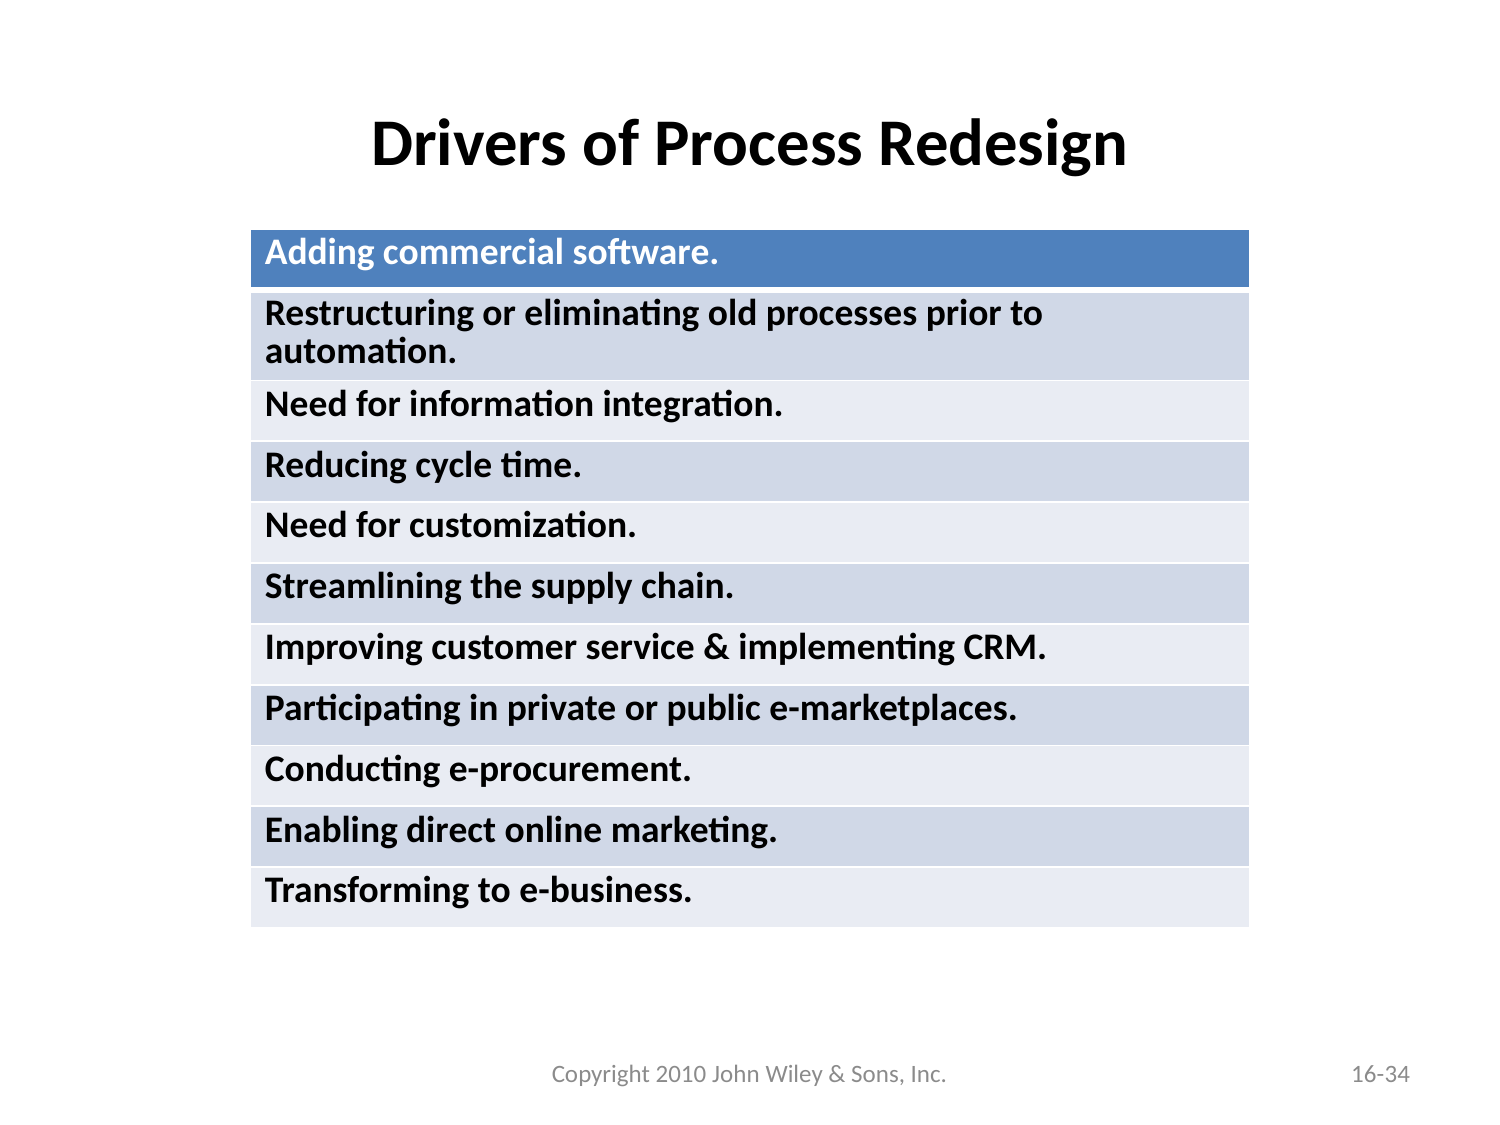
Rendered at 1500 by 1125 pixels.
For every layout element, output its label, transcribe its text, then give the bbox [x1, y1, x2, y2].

table_cell Enabling direct online marketing. [251, 807, 1249, 866]
table_cell Need for information integration. [251, 381, 1249, 440]
table_cell Conducting e-procurement. [251, 746, 1249, 805]
table_cell Transforming to e-business. [251, 868, 1249, 927]
table_cell Streamlining the supply chain. [251, 564, 1249, 623]
table_cell Restructuring or eliminating old processes prior to automation. [251, 293, 1249, 380]
table_cell Need for customization. [251, 503, 1249, 562]
footer Copyright 2010 John Wiley & Sons, Inc. [512, 1042, 988, 1103]
table_cell Reducing cycle time. [251, 442, 1249, 501]
table_header Adding commercial software. [251, 230, 1249, 287]
slide_number 16-34 [1074, 1042, 1425, 1103]
table_cell Participating in private or public e-marketplaces. [251, 686, 1249, 745]
title Drivers of Process Redesign [75, 45, 1425, 233]
table_cell Improving customer service & implementing CRM. [251, 625, 1249, 684]
